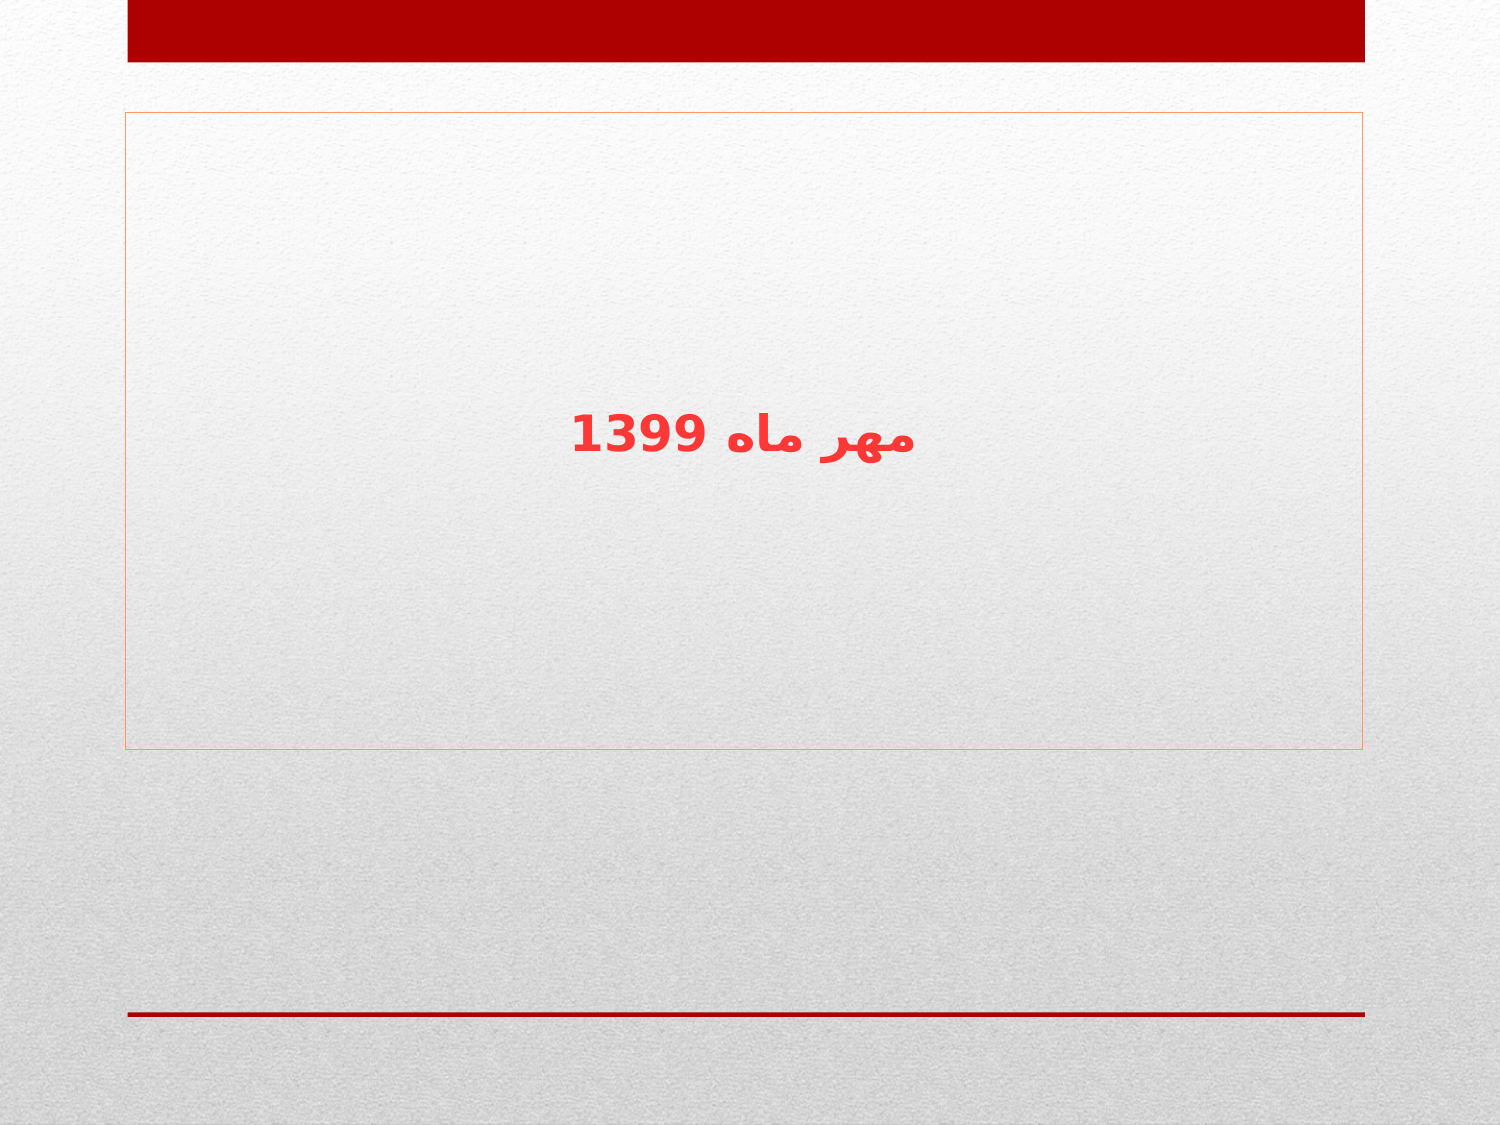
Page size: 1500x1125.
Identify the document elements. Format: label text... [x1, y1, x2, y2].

list مهر ماه 1399 [125, 112, 1363, 750]
